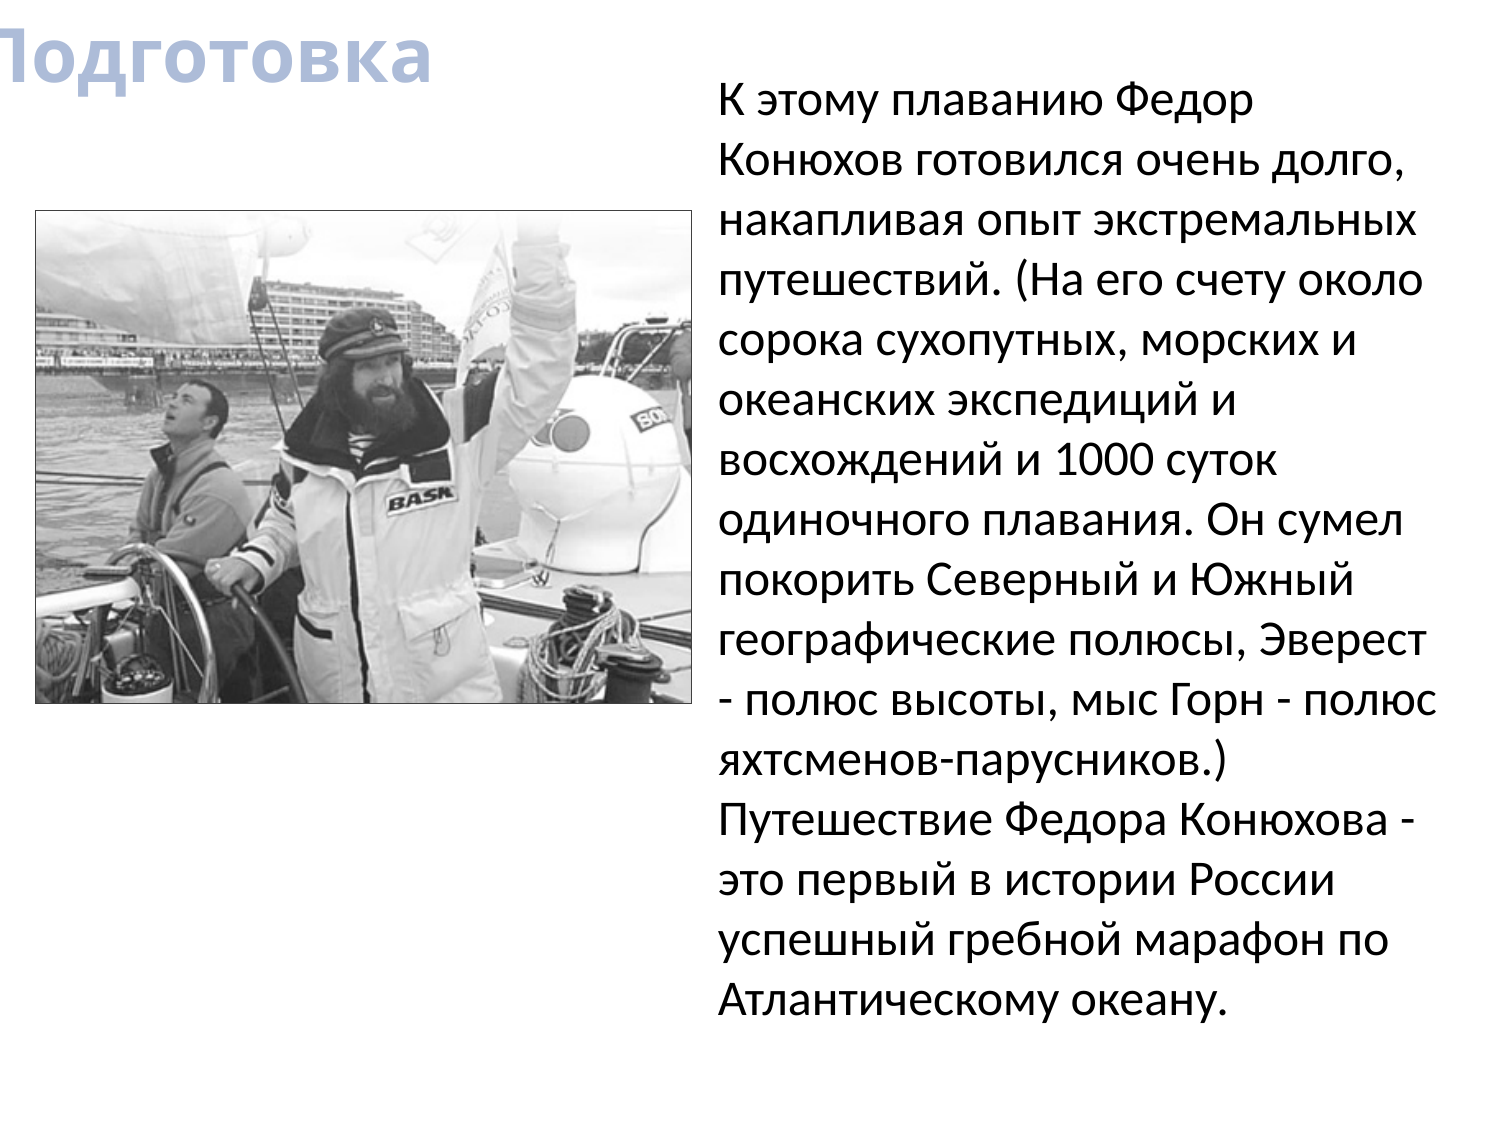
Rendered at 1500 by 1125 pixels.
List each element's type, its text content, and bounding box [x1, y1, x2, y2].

picture [34, 210, 692, 704]
text_box К этому плаванию Федор Конюхов готовился очень долго, накапливая опыт экстремальных путешествий. (На его счету около сорока сухопутных, морских и океанских экспедиций и восхождений и 1000 cyток одиночного плавания. Он сумел покорить Северный и Южный географические полюсы, Эверест - полюс высоты, мыс Горн - полюс яхтсменов-парусников.) Путешествие Федора Конюхова - это первый в истории России успешный гребной марафон по Атлантическому океану. [703, 58, 1453, 1034]
text_box Подготовка [0, 0, 450, 105]
